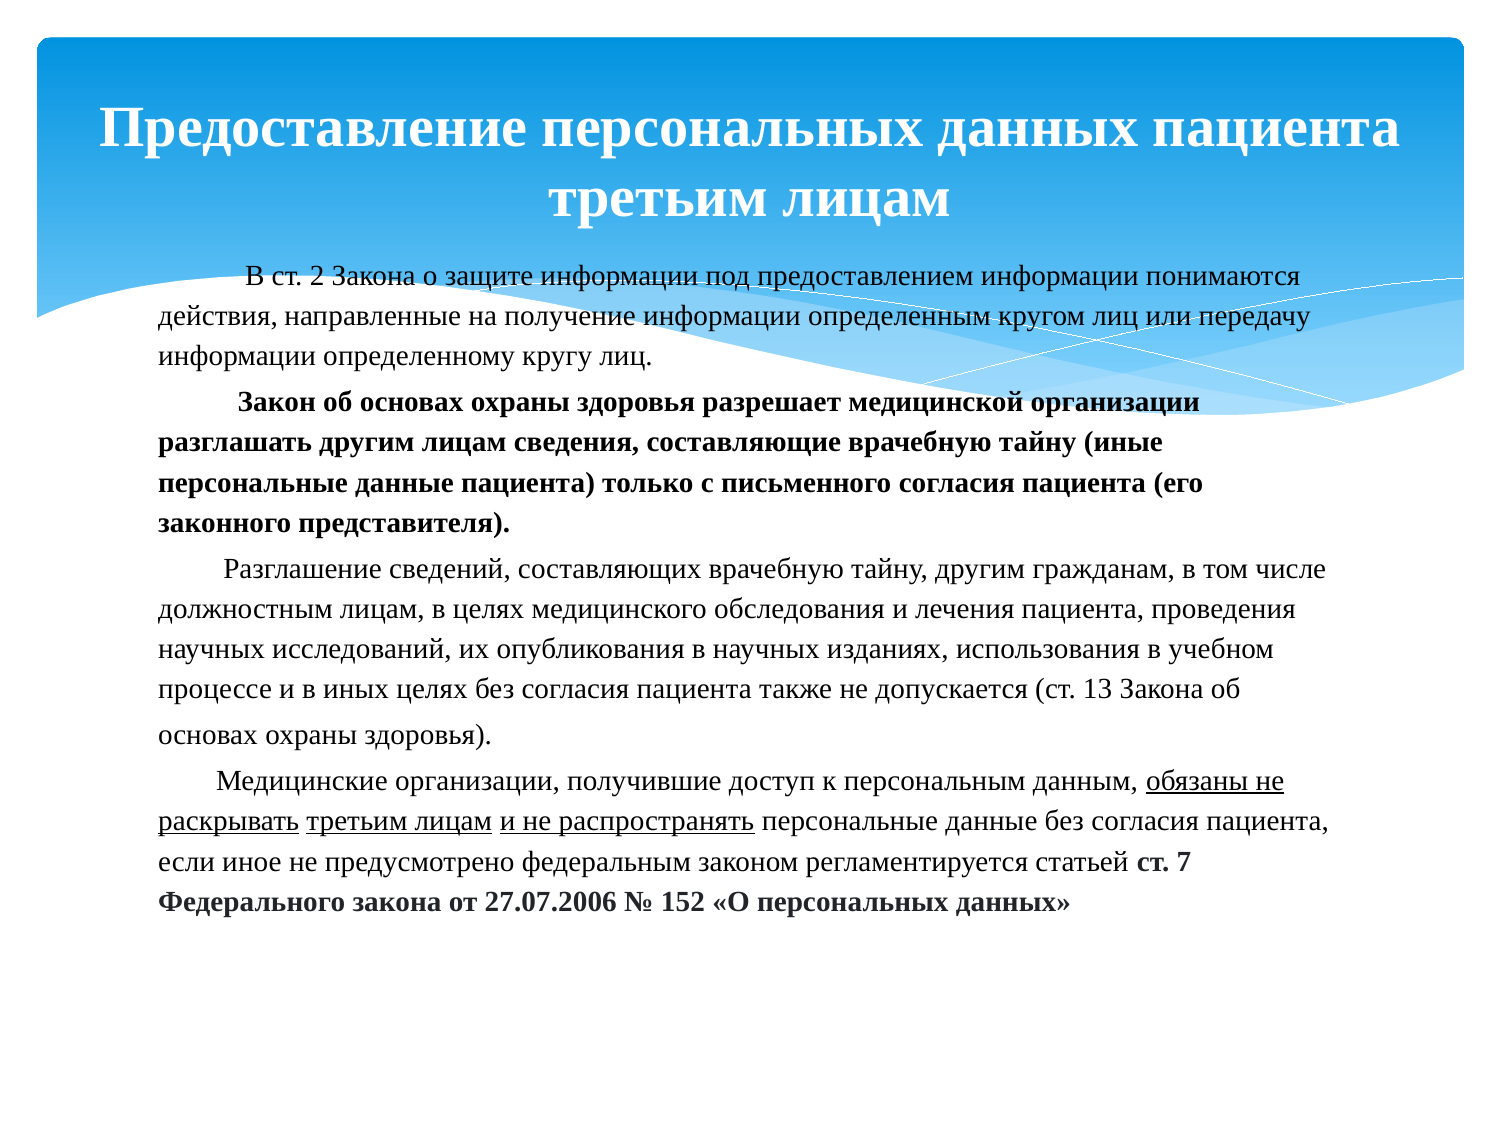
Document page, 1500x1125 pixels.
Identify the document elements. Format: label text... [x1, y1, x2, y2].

title Предоставление персональных данных пациента третьим лицам [75, 55, 1425, 261]
list В ст. 2 Закона о защите информации под предоставлением информации понимаются действия, направленные на получение информации определенным кругом лиц или передачу информации определенному кругу лиц. Закон об основах охраны здоровья разрешает медицинской организации разглашать другим лицам сведения, составляющие врачебную тайну (иные персональные данные пациента) только с письменного согласия пациента (его законного представителя). Разглашение сведений, составляющих врачебную тайну, другим гражданам, в том числе должностным лицам, в целях медицинского обследования и лечения пациента, проведения научных исследований, их опубликования в научных изданиях, использования в учебном процессе и в иных целях без согласия пациента также не допускается (ст. 13 Закона об основах охраны здоровья). Медицинские организации, получившие доступ к персональным данным, обязаны не раскрывать третьим лицам и не распространять персональные данные без согласия пациента, если иное не предусмотрено федеральным законом регламентируется статьей ст. 7 Федерального закона от 27.07.2006 № 152 «О персональных данных» [143, 261, 1359, 1012]
